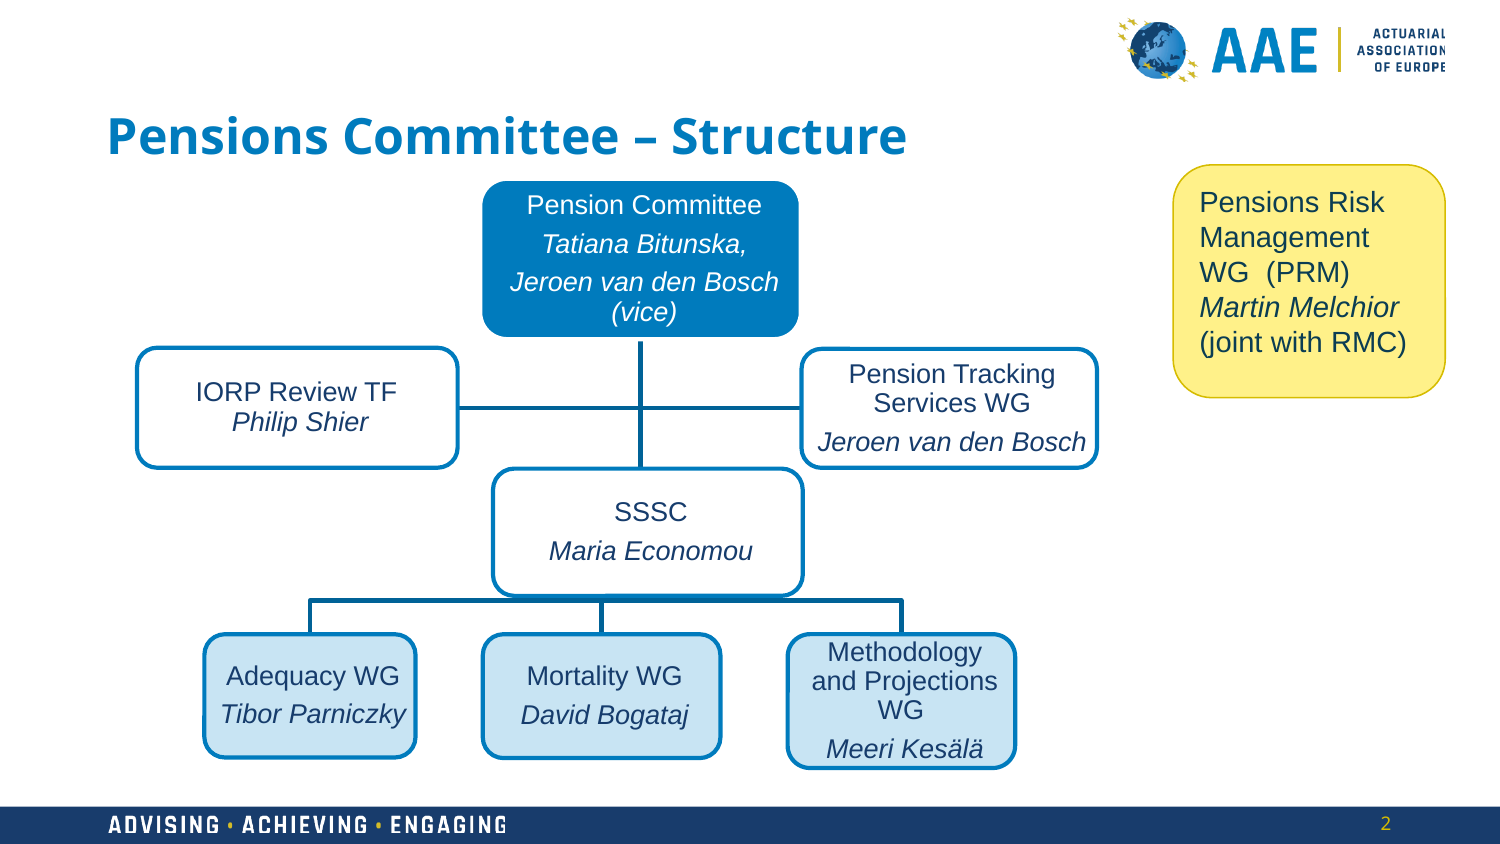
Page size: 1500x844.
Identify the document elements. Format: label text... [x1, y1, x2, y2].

text_box Pensions Risk Management WG (PRM) Martin Melchior (joint with RMC) [1183, 164, 1446, 398]
title Pensions Committee – Structure [106, 94, 1392, 175]
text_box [128, 178, 1223, 769]
text_box [297, 790, 324, 842]
slide_number 2 [1102, 809, 1392, 842]
